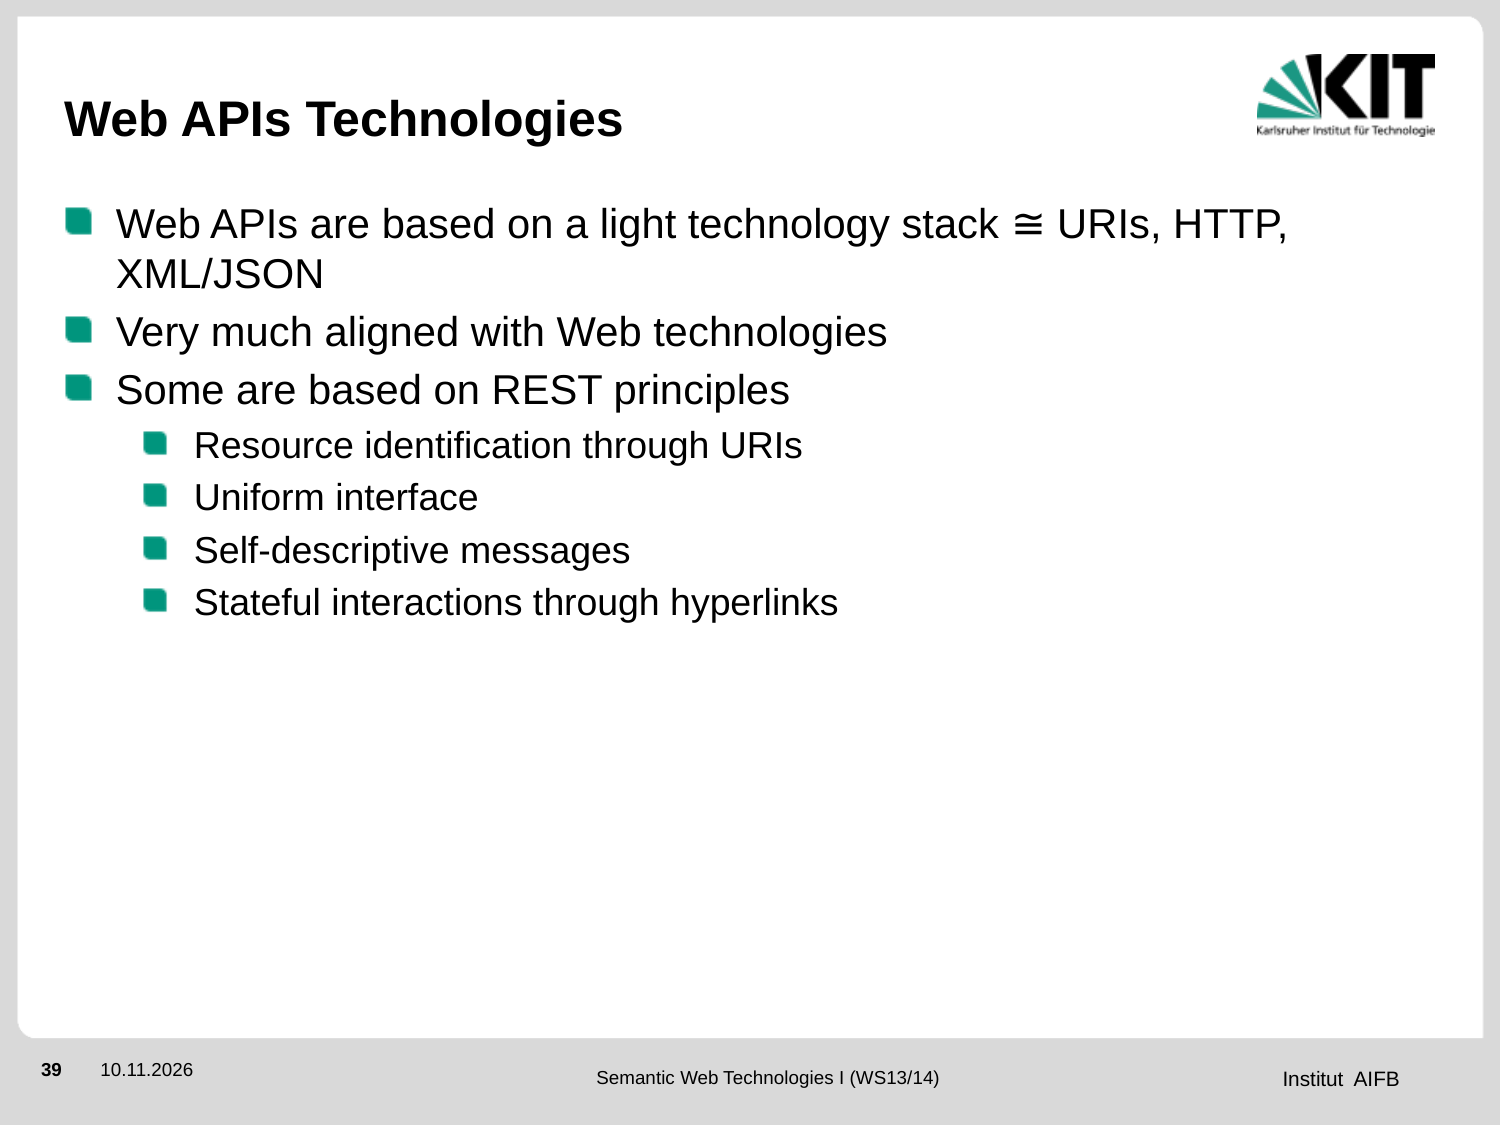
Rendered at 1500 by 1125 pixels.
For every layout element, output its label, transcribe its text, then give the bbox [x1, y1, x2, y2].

title Web APIs Technologies [64, 54, 1198, 147]
list Web APIs are based on a light technology stack ≅ URIs, HTTP, XML/JSON Very much aligned with Web technologies Some are based on REST principles Resource identification through URIs Uniform interface Self-descriptive messages Stateful interactions through hyperlinks [64, 196, 1436, 1000]
picture [0, 0, 1500, 1125]
